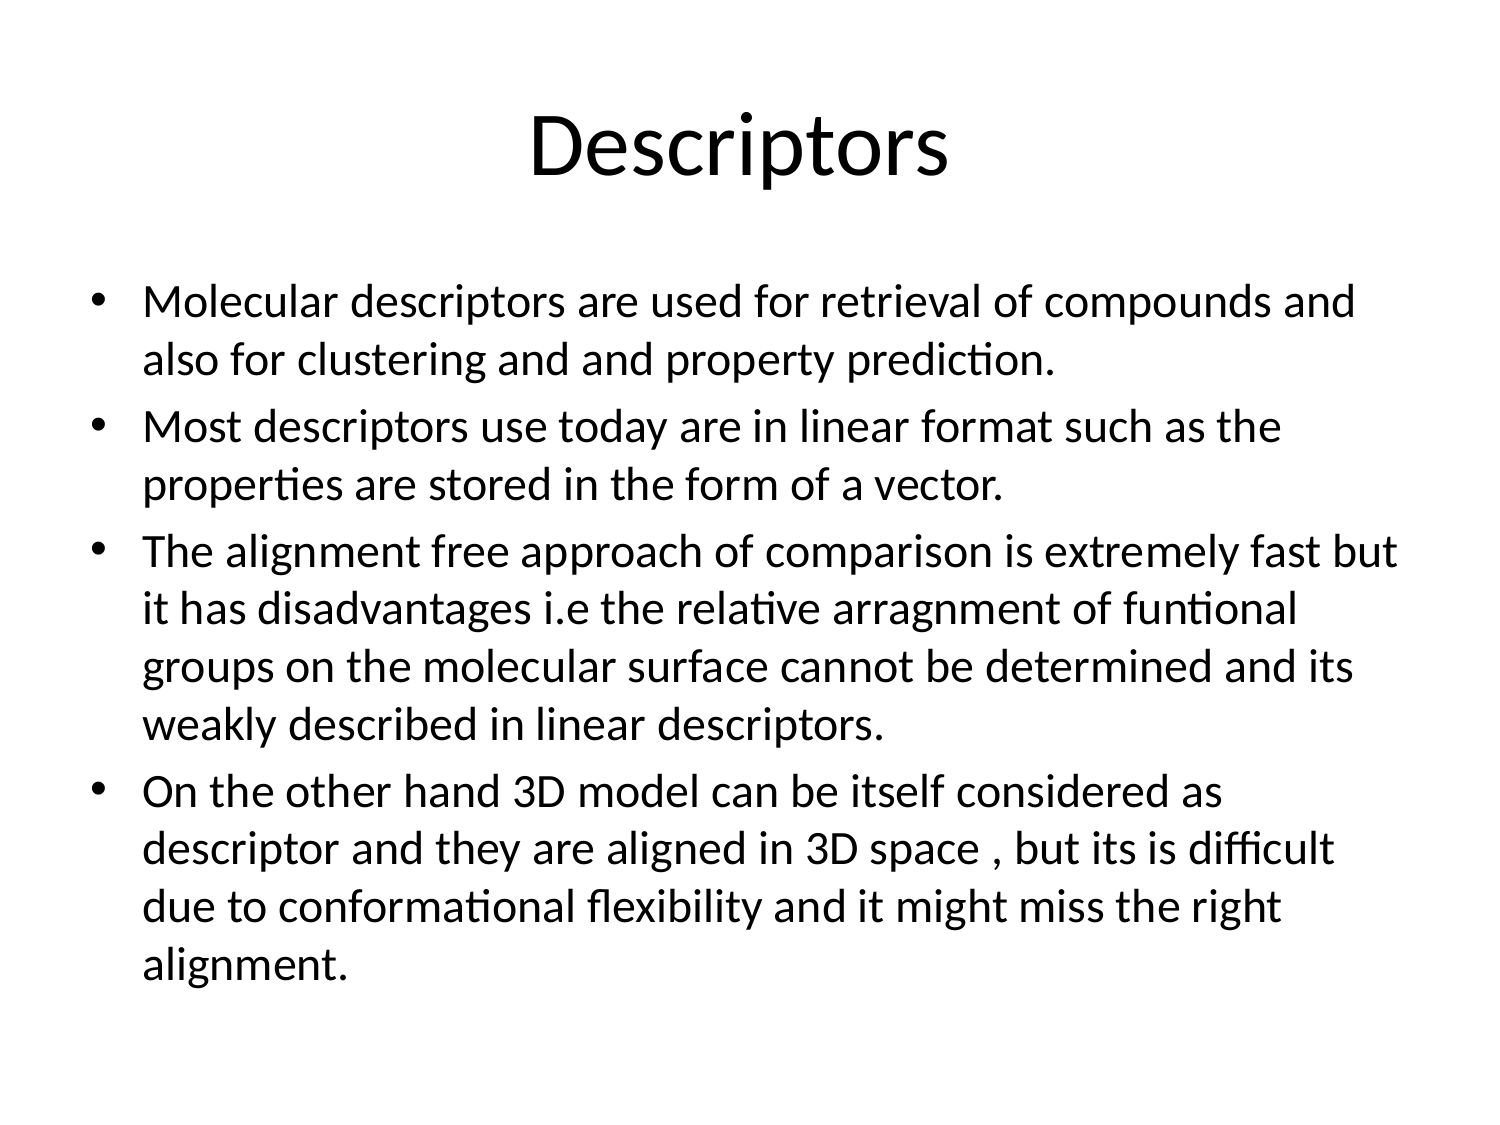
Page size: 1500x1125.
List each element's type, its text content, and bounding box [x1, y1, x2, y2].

title Descriptors [75, 45, 1425, 233]
list Molecular descriptors are used for retrieval of compounds and also for clustering and and property prediction. Most descriptors use today are in linear format such as the properties are stored in the form of a vector. The alignment free approach of comparison is extremely fast but it has disadvantages i.e the relative arragnment of funtional groups on the molecular surface cannot be determined and its weakly described in linear descriptors. On the other hand 3D model can be itself considered as descriptor and they are aligned in 3D space , but its is difficult due to conformational flexibility and it might miss the right alignment. [75, 262, 1425, 1005]
